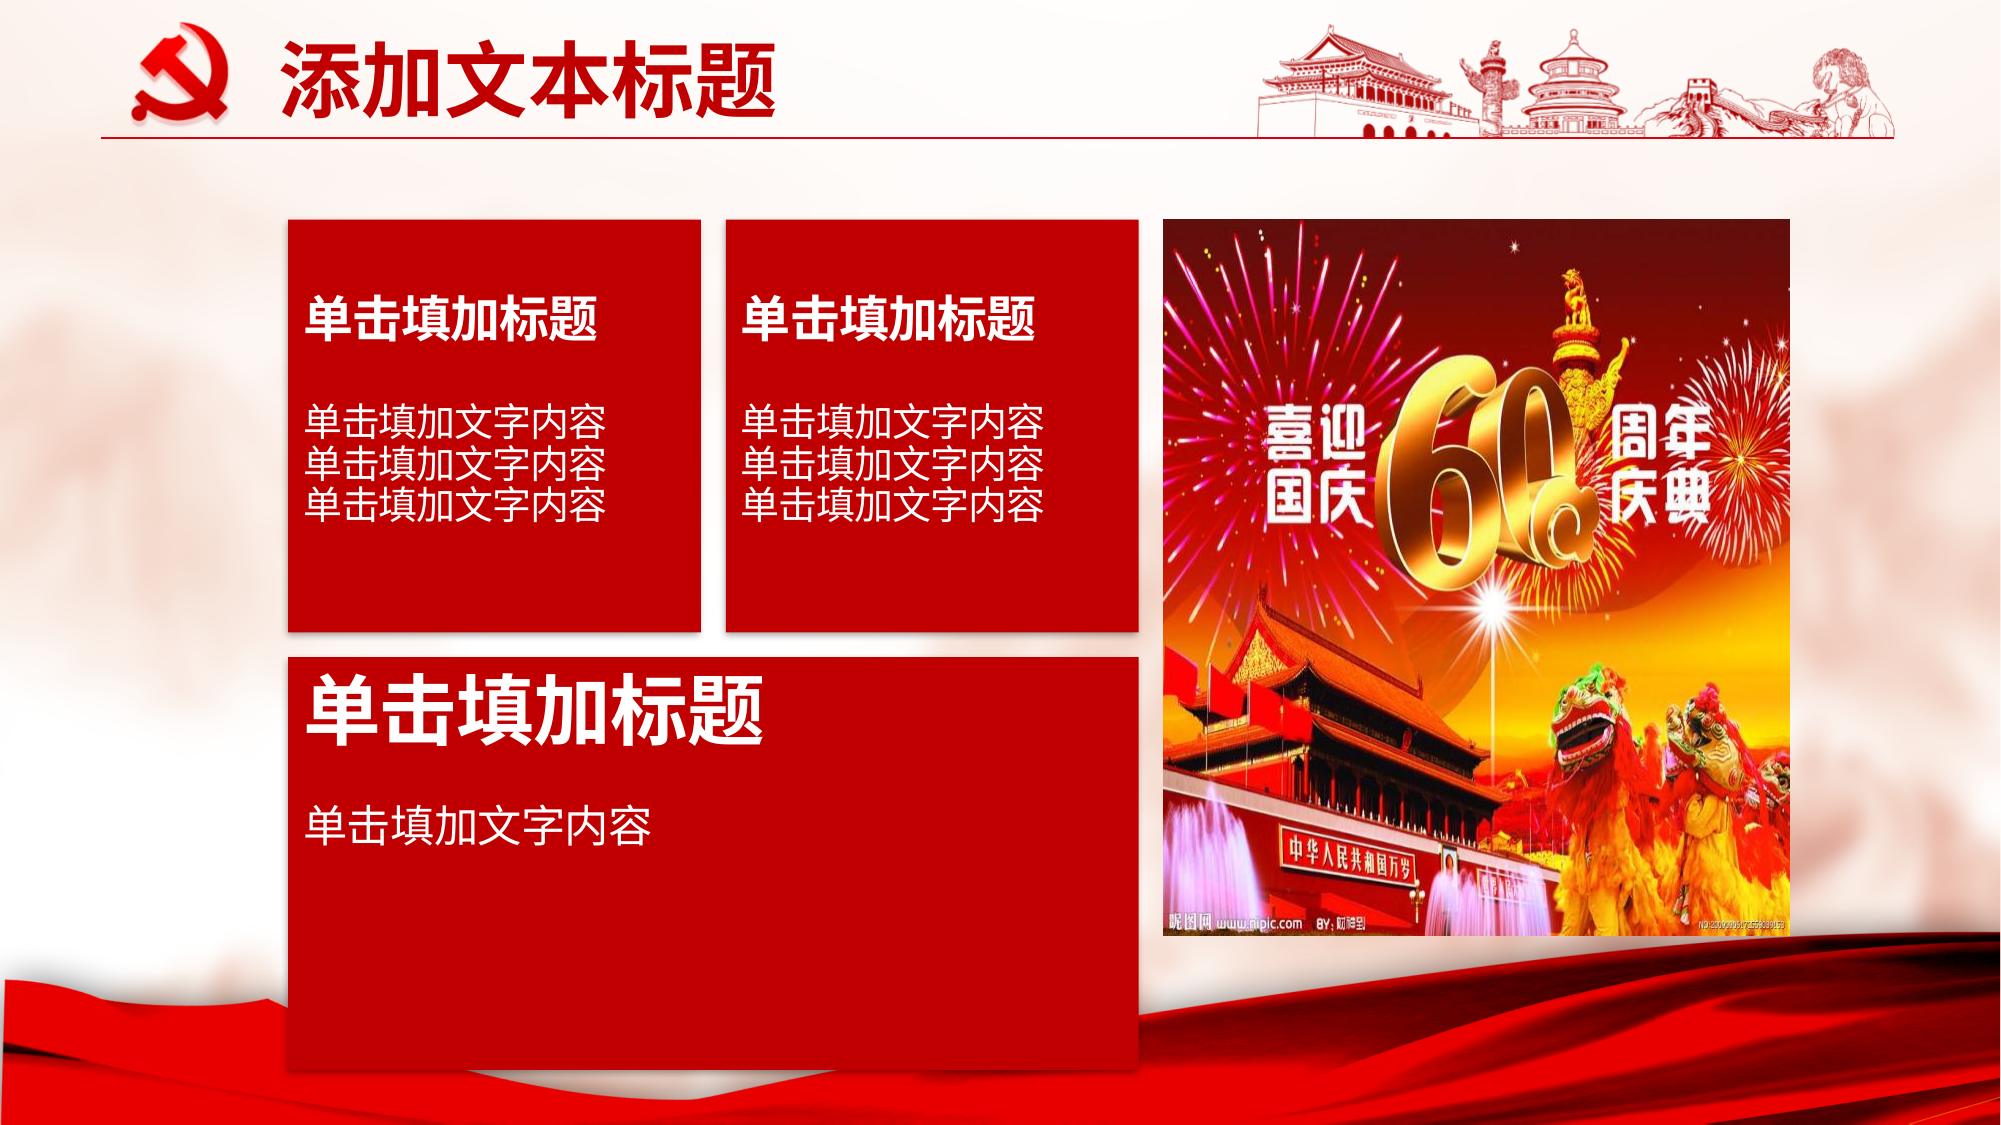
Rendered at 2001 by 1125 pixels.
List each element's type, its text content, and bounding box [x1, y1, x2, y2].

text_box 添加文本标题 [15, 20, 1042, 136]
text_box 单击填加标题 单击填加文字内容 单击填加文字内容 单击填加文字内容 [287, 219, 702, 633]
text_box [287, 656, 1139, 1071]
text_box 单击填加标题 单击填加文字内容 单击填加文字内容 单击填加文字内容 [725, 219, 1139, 633]
picture [0, 0, 2001, 1125]
